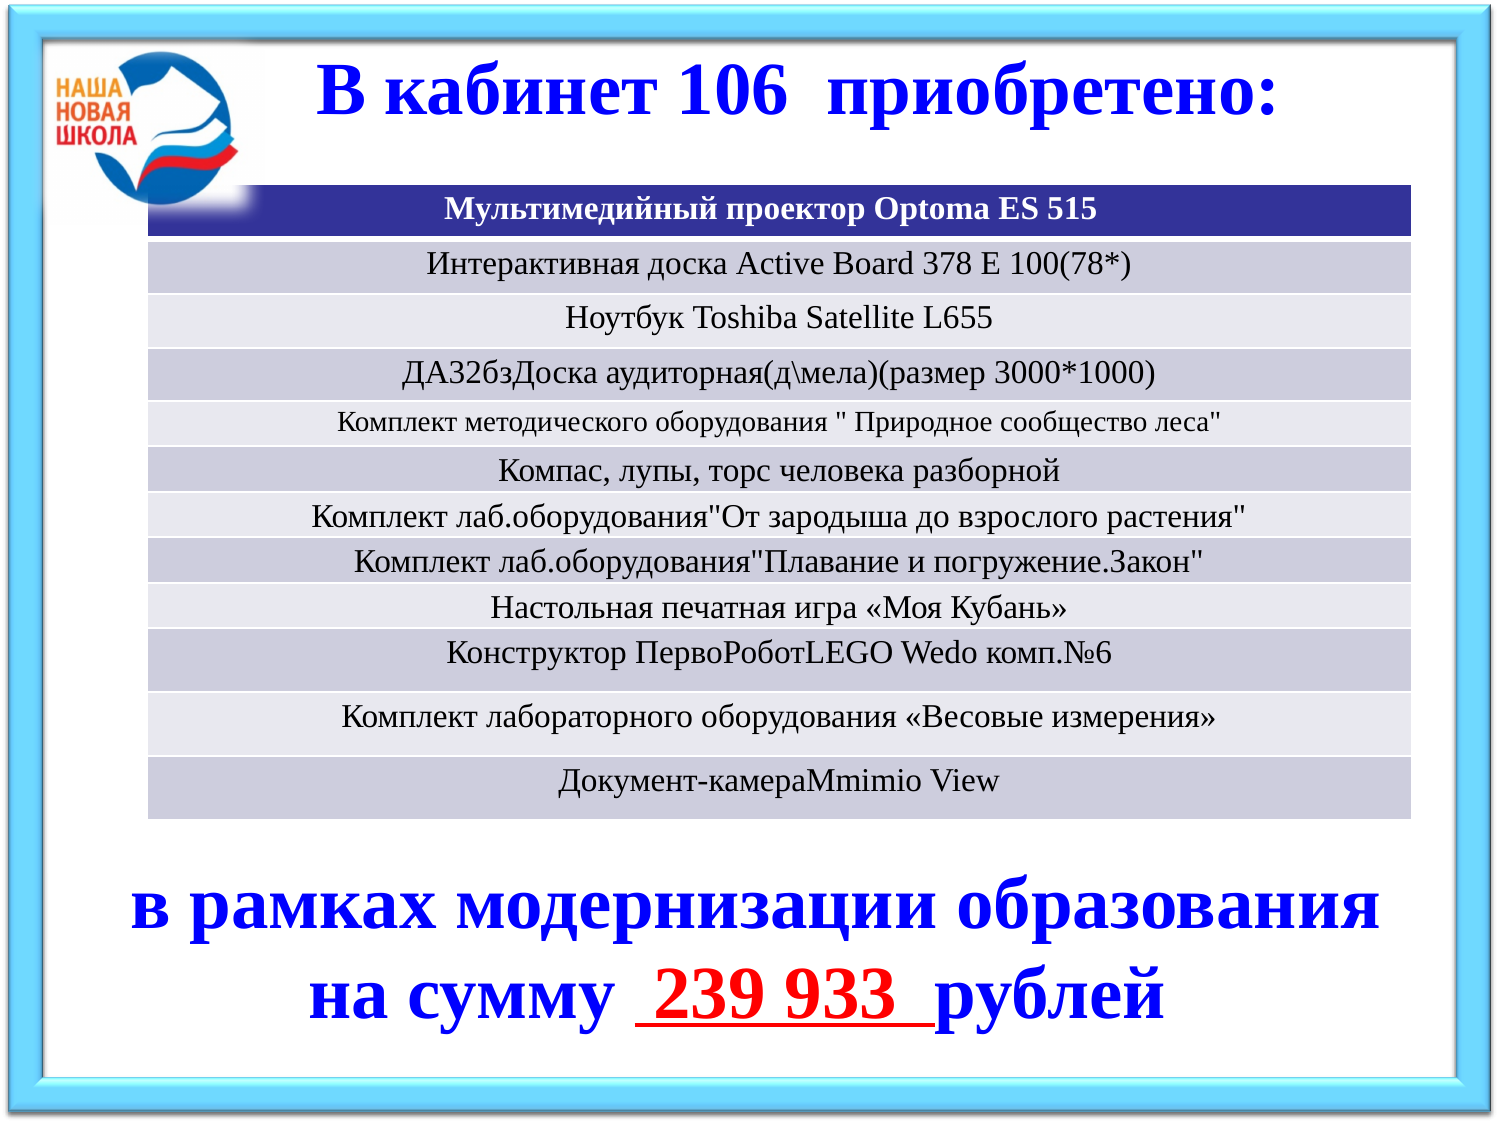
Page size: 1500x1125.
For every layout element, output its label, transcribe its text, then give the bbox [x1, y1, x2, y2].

table_cell ДА32бзДоска аудиторная(д\мела)(размер 3000*1000) [148, 349, 1411, 400]
subtitle в рамках модернизации образования на сумму 239 933 рублей [88, 845, 1424, 1063]
table_cell Настольная печатная игра «Моя Кубань» [148, 584, 1411, 627]
table_cell Комплект методического оборудования " Природное сообщество леса" [148, 402, 1411, 445]
picture [29, 30, 266, 226]
table_cell Интерактивная доска Active Board 378 E 100(78*) [148, 242, 1411, 293]
table_cell Компас, лупы, торс человека разборной [148, 447, 1411, 491]
table_cell Ноутбук Toshiba Satellite L655 [148, 295, 1411, 347]
table_cell Комплект лаб.оборудования"Плавание и погружение.Закон" [148, 538, 1411, 582]
table_cell Комплект лабораторного оборудования «Весовые измерения» [148, 693, 1411, 755]
title В кабинет 106 приобретено: [300, 30, 1412, 138]
table_cell Комплект лаб.оборудования"От зародыша до взрослого растения" [148, 493, 1411, 536]
table_header Мультимедийный проектор Optoma ES 515 [148, 185, 1411, 236]
table_cell Конструктор ПервоРоботLEGO Wedo комп.№6 [148, 629, 1411, 691]
table_cell Документ-камераMmimio View [148, 757, 1411, 819]
